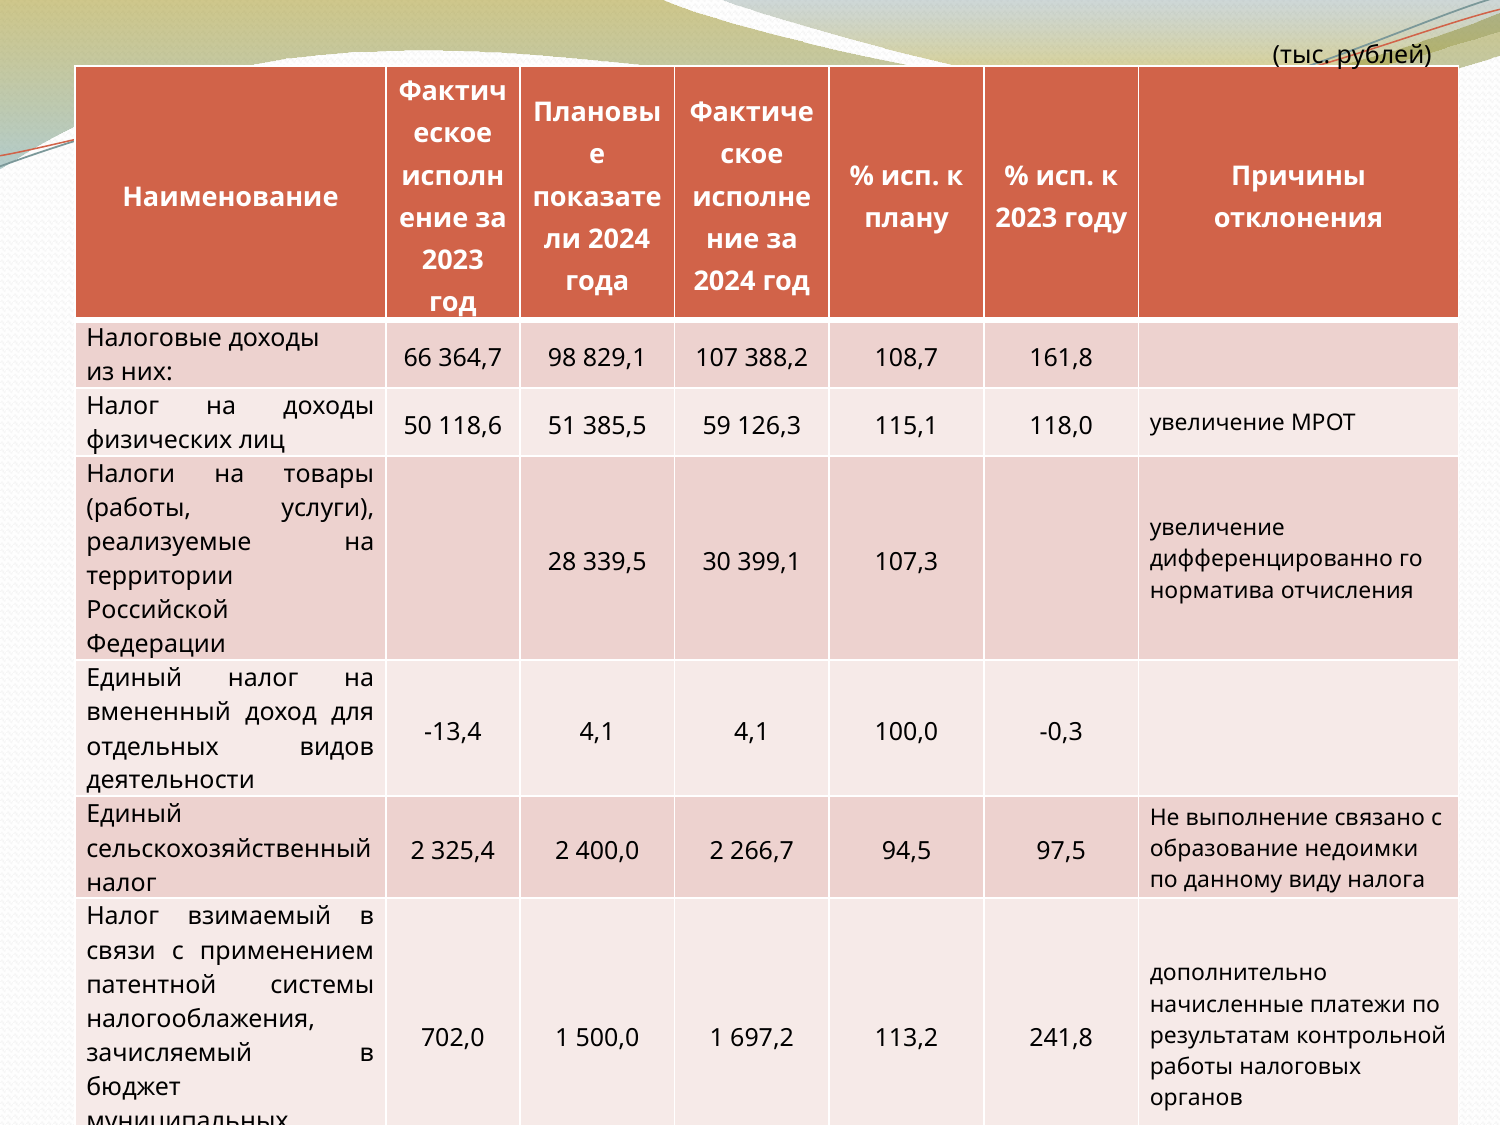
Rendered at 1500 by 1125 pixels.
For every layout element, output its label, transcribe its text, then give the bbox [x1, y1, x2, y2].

table_cell 2 400,0 [521, 797, 674, 897]
title Налоговые доходы [75, 19, 1222, 65]
table_cell 1 500,0 [521, 899, 674, 1125]
table_cell увеличение МРОТ [1139, 389, 1458, 455]
table_cell 108,7 [830, 323, 983, 387]
table_cell Единый сельскохозяйственный налог [76, 797, 385, 897]
table_cell Налоговые доходы из них: [76, 323, 385, 387]
table_cell 115,1 [830, 389, 983, 455]
table_cell 241,8 [985, 899, 1138, 1125]
table_cell -0,3 [985, 661, 1138, 795]
table_cell 94,5 [830, 797, 983, 897]
table_cell 100,0 [830, 661, 983, 795]
table_cell 59 126,3 [675, 389, 828, 455]
table_cell 97,5 [985, 797, 1138, 897]
table_cell [387, 457, 519, 659]
table_cell 98 829,1 [521, 323, 674, 387]
table_header % исп. к плану [830, 67, 983, 317]
table_header Фактическое исполнение за 2024 год [675, 67, 828, 317]
table_header % исп. к 2023 году [985, 67, 1138, 317]
table_cell Не выполнение связано с образование недоимки по данному виду налога [1139, 797, 1458, 897]
table_cell 4,1 [521, 661, 674, 795]
table_cell 28 339,5 [521, 457, 674, 659]
table_cell 107,3 [830, 457, 983, 659]
table_header Причины отклонения [1139, 67, 1458, 317]
table_cell 161,8 [985, 323, 1138, 387]
table_cell Налог на доходы физических лиц [76, 389, 385, 455]
table_cell 50 118,6 [387, 389, 519, 455]
table_cell [985, 457, 1138, 659]
table_cell 118,0 [985, 389, 1138, 455]
table_cell 4,1 [675, 661, 828, 795]
table_cell Единый налог на вмененный доход для отдельных видов деятельности [76, 661, 385, 795]
table_cell 2 325,4 [387, 797, 519, 897]
table_cell [1139, 661, 1458, 795]
text_box (тыс. рублей) [1222, 0, 1447, 76]
table_cell 51 385,5 [521, 389, 674, 455]
table_cell 107 388,2 [675, 323, 828, 387]
table_cell Налог взимаемый в связи с применением патентной системы налогооблажения, зачисляемый в бюджет муниципальных районов [76, 899, 385, 1125]
table_cell увеличение дифференцированно го норматива отчисления [1139, 457, 1458, 659]
table_cell 702,0 [387, 899, 519, 1125]
table_cell 113,2 [830, 899, 983, 1125]
table_cell 66 364,7 [387, 323, 519, 387]
table_cell -13,4 [387, 661, 519, 795]
table_cell [1139, 323, 1458, 387]
table_cell 1 697,2 [675, 899, 828, 1125]
table_header Фактическое исполнение за 2023 год [387, 67, 519, 317]
table_header Плановые показатели 2024 года [521, 67, 674, 317]
table_cell дополнительно начисленные платежи по результатам контрольной работы налоговых органов [1139, 899, 1458, 1125]
table_cell Налоги на товары (работы, услуги), реализуемые на территории Российской Федерации [76, 457, 385, 659]
table_cell 30 399,1 [675, 457, 828, 659]
table_cell 2 266,7 [675, 797, 828, 897]
table_header Наименование [76, 67, 385, 317]
